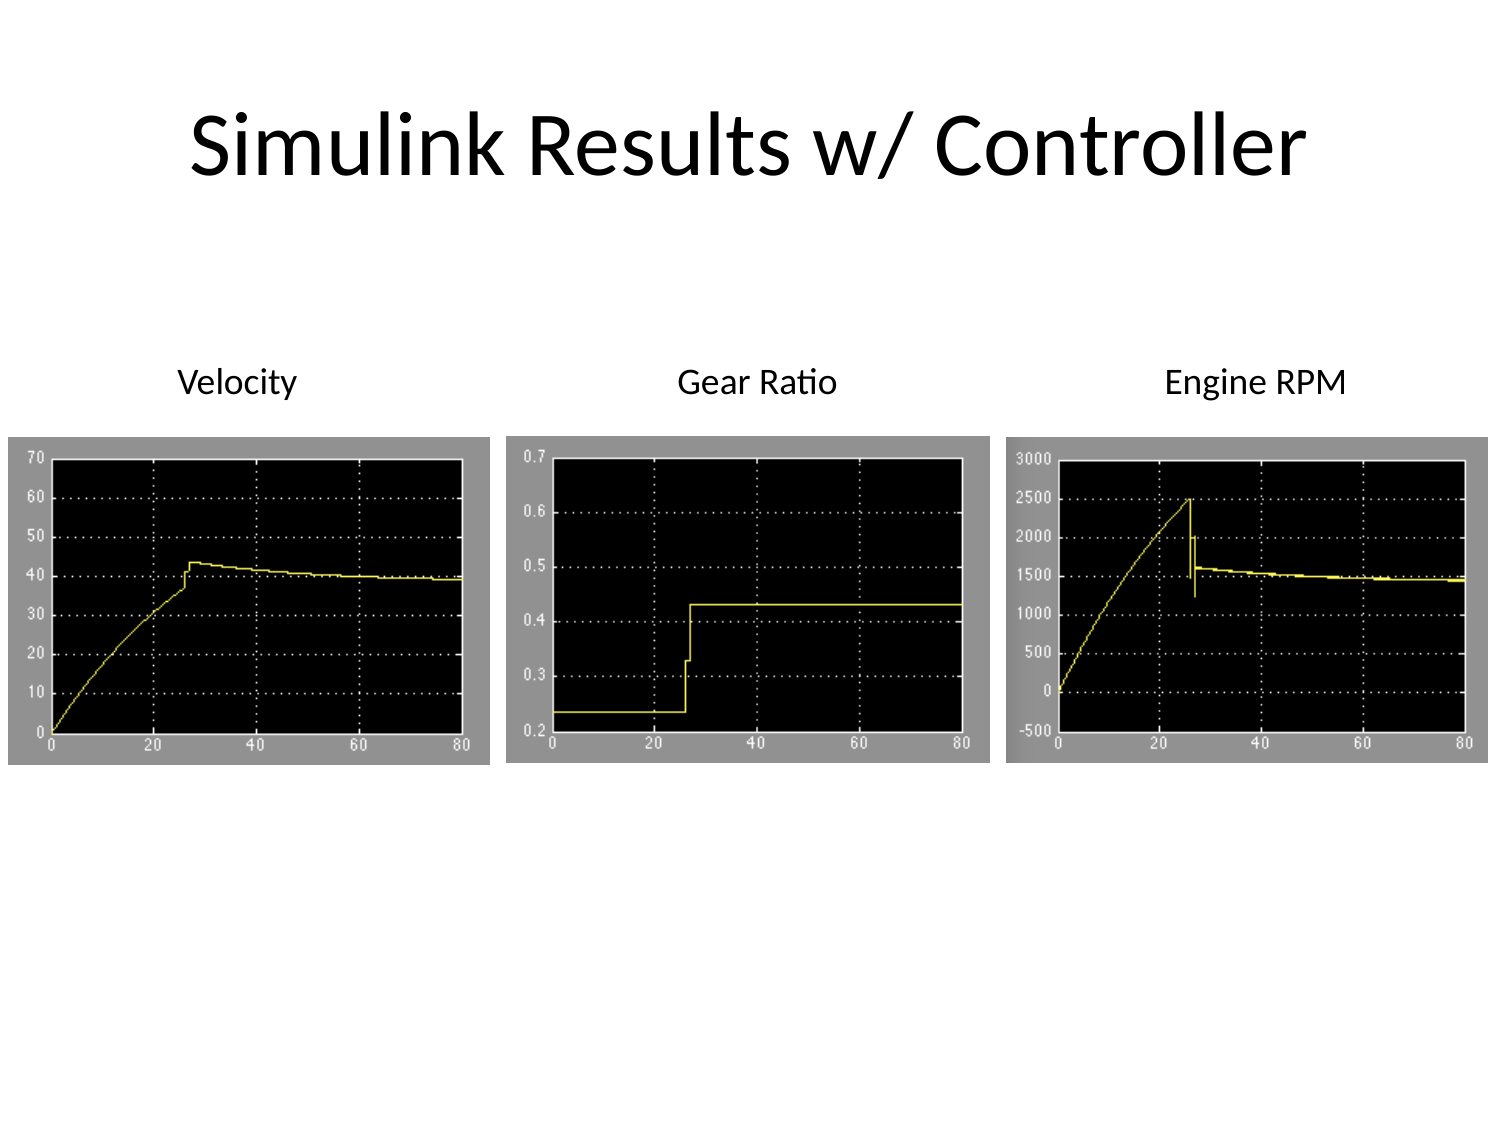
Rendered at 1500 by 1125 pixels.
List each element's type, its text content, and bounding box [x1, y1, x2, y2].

title Simulink Results w/ Controller [75, 45, 1425, 233]
text_box Engine RPM [1149, 349, 1375, 410]
text_box Gear Ratio [662, 349, 863, 410]
picture [1006, 437, 1488, 763]
text_box Velocity [162, 349, 325, 410]
picture [8, 437, 490, 765]
picture [506, 436, 990, 763]
